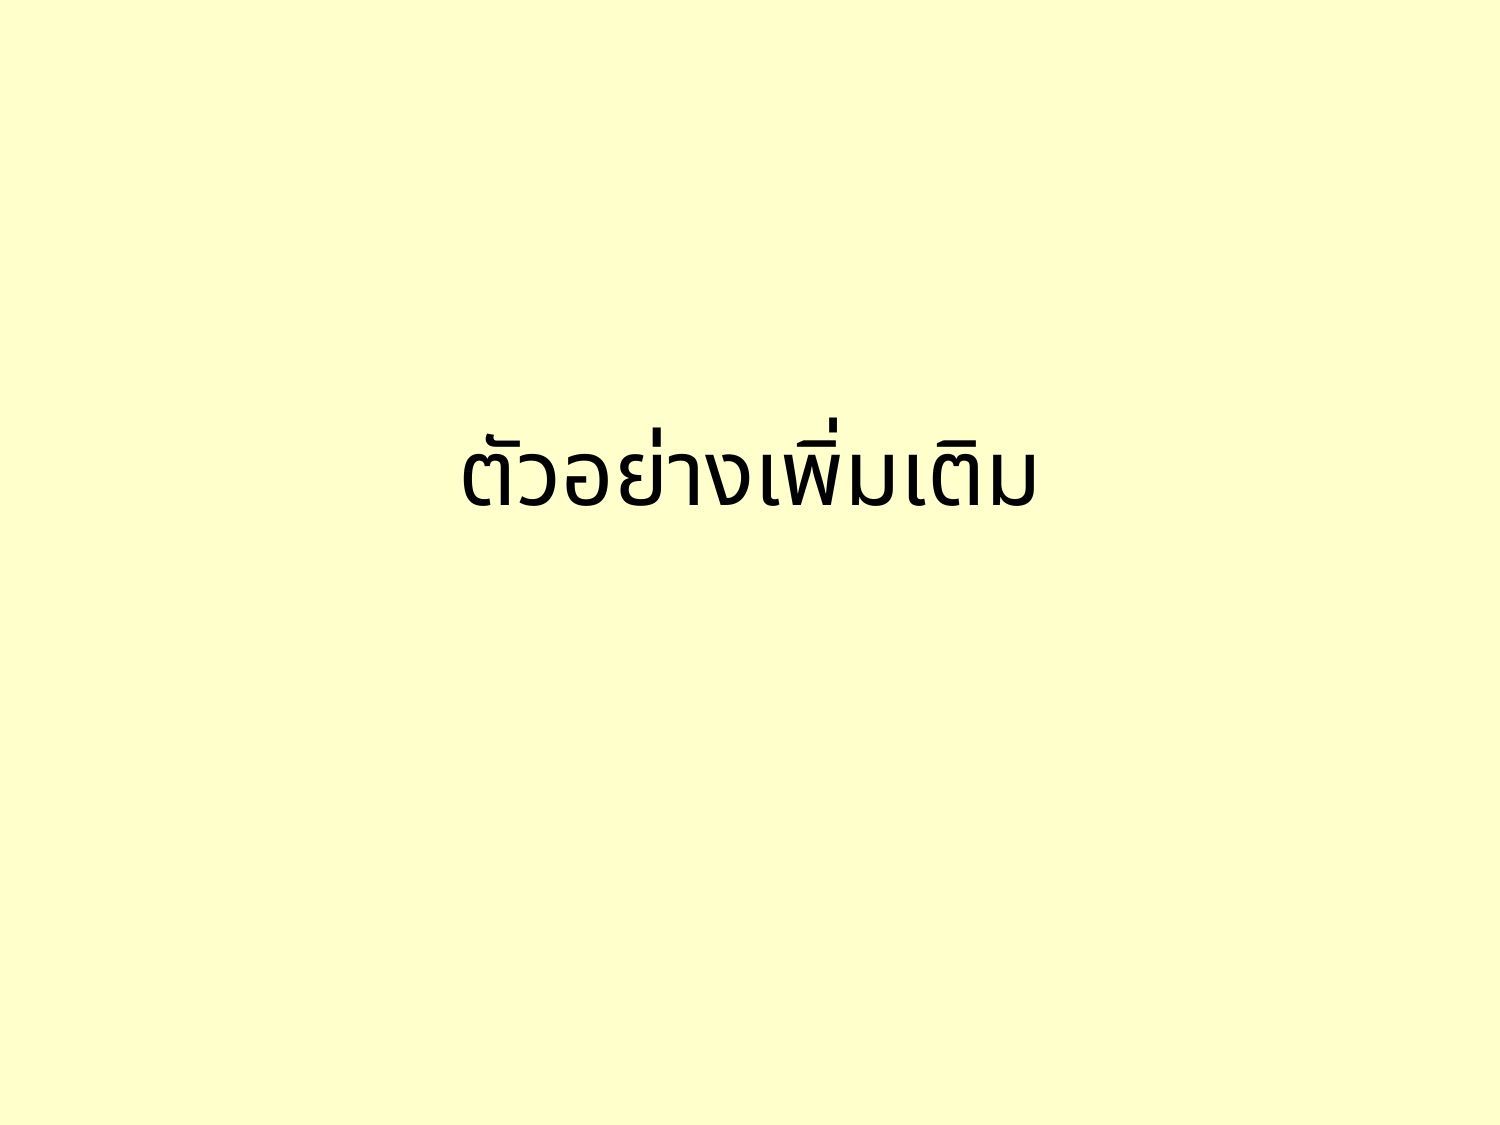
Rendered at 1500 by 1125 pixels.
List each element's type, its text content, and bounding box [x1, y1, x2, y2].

title ตัวอย่างเพิ่มเติม [112, 374, 1388, 563]
